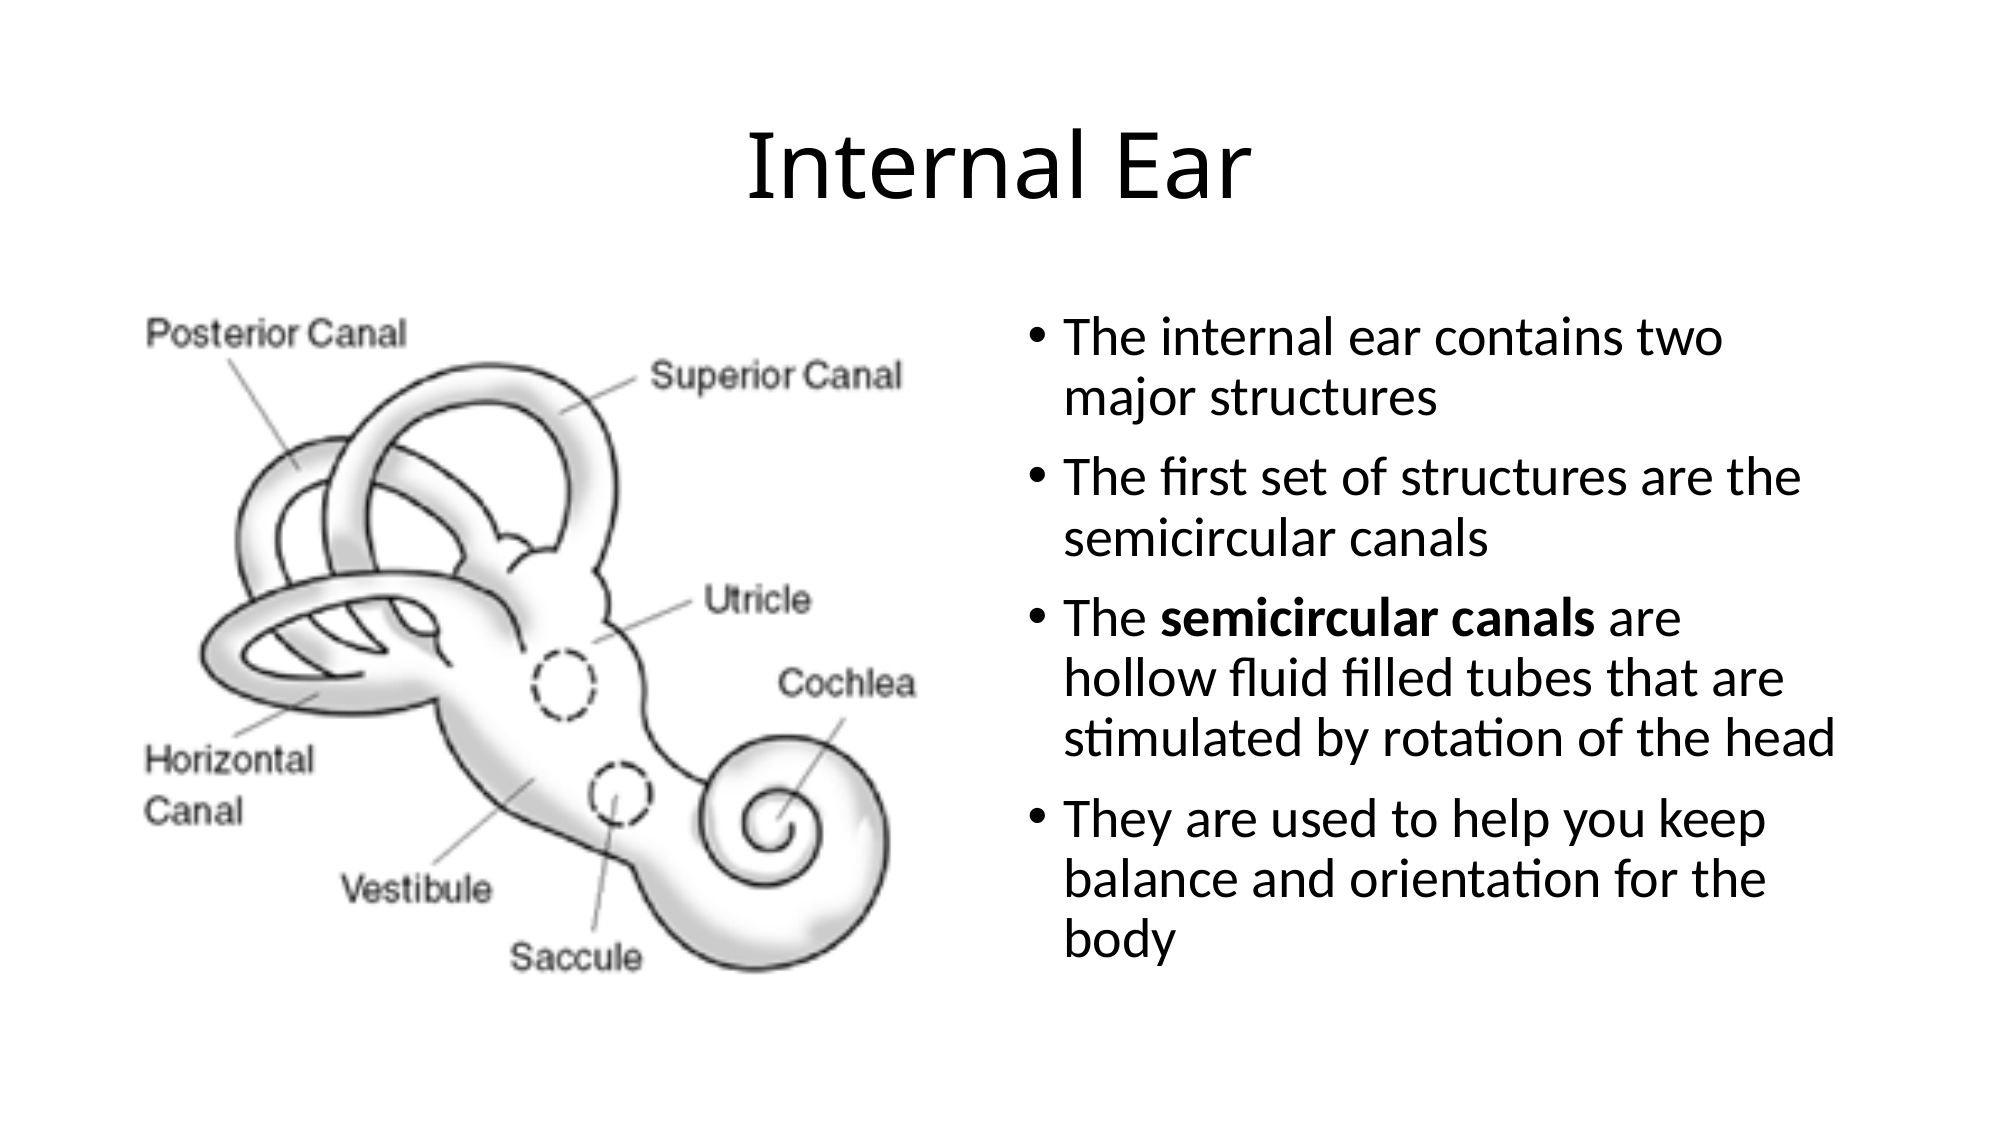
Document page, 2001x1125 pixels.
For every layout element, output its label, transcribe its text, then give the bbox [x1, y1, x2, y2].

title Internal Ear [137, 59, 1863, 278]
picture [115, 299, 955, 998]
list The internal ear contains two major structures The first set of structures are the semicircular canals The semicircular canals are hollow fluid filled tubes that are stimulated by rotation of the head They are used to help you keep balance and orientation for the body [1012, 299, 1863, 1014]
